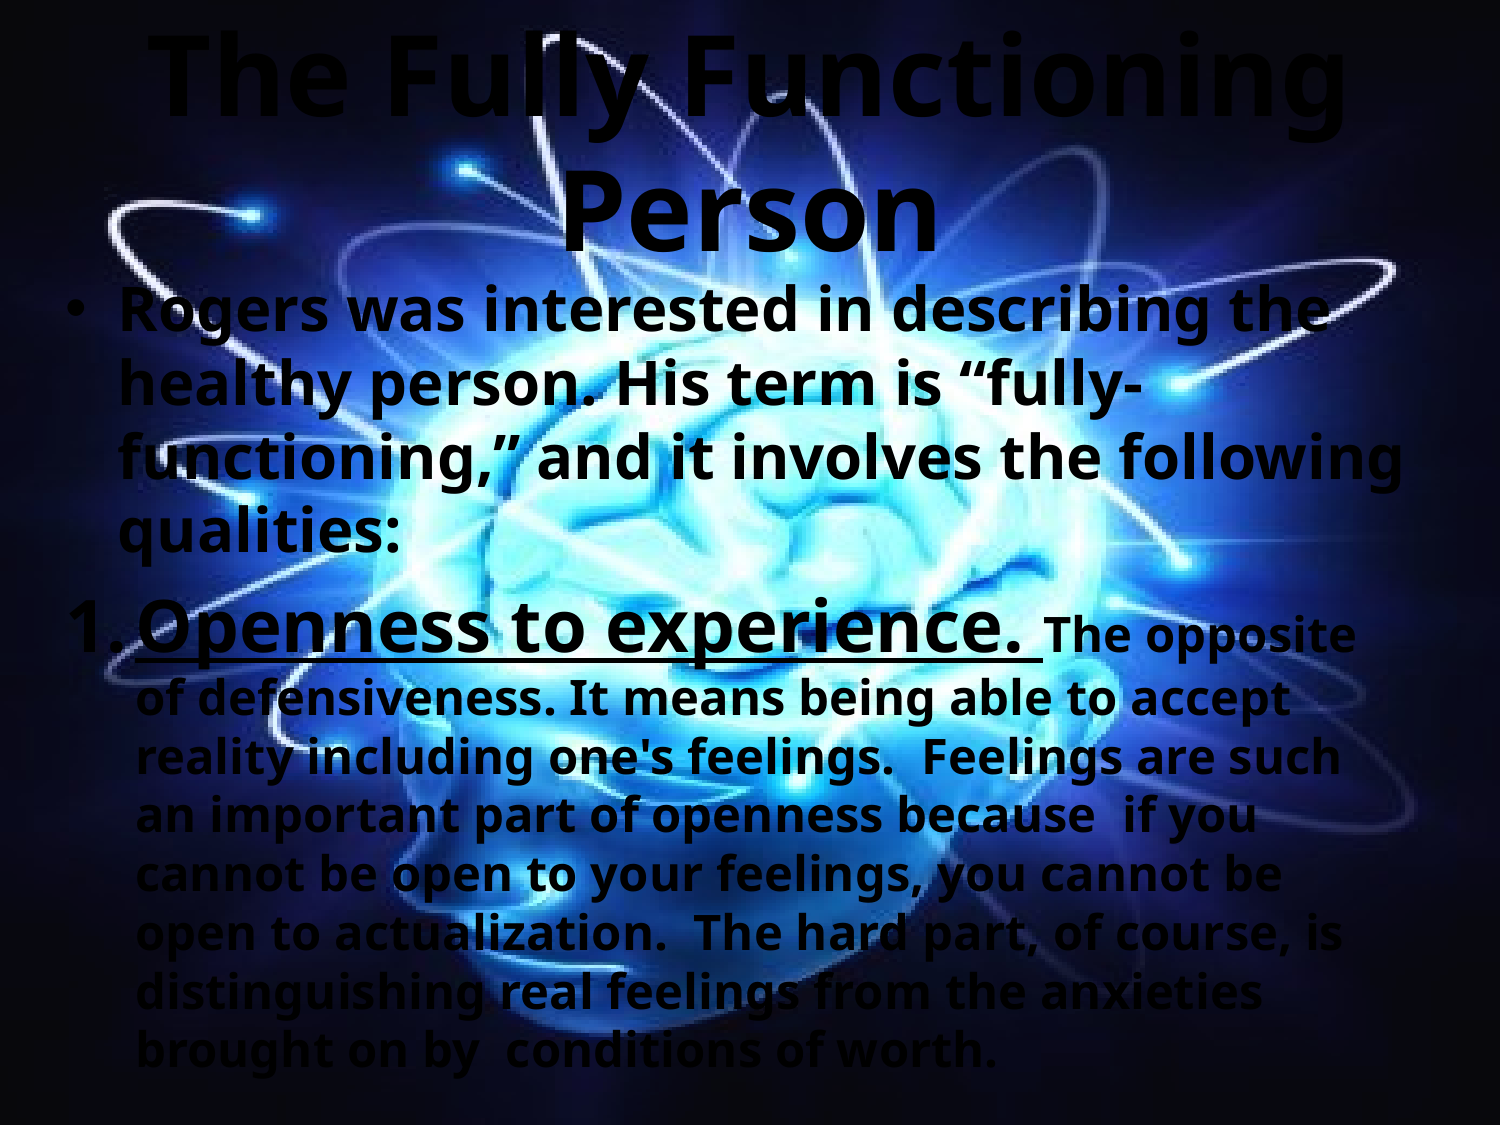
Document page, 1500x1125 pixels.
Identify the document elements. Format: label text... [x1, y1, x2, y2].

list Rogers was interested in describing the healthy person. His term is “fully-functioning,” and it involves the following qualities: Openness to experience. The opposite of defensiveness. It means being able to accept reality including one's feelings. Feelings are such an important part of openness because if you cannot be open to your feelings, you cannot be open to actualization. The hard part, of course, is distinguishing real feelings from the anxieties brought on by conditions of worth. [50, 262, 1425, 1088]
picture [0, 0, 1500, 1125]
title The Fully Functioning Person [75, 45, 1425, 233]
